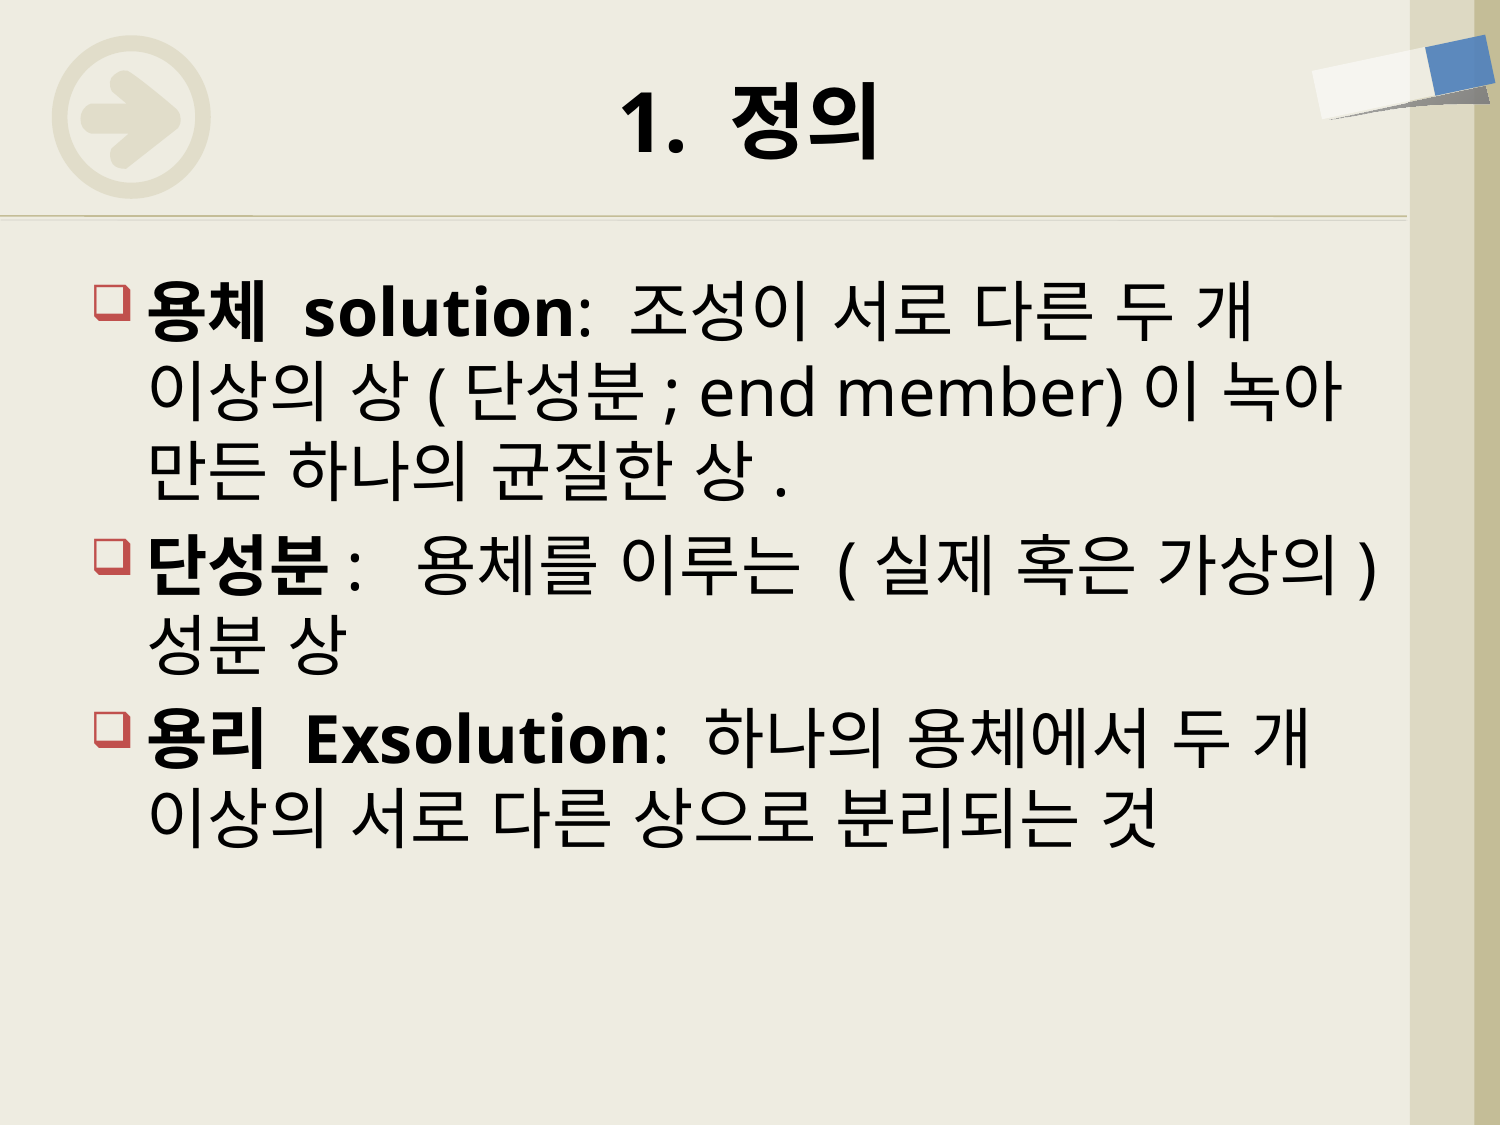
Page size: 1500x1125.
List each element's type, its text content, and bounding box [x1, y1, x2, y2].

title 1. 정의 [75, 24, 1425, 213]
list 용체 solution: 조성이 서로 다른 두 개 이상의 상(단성분; end member)이 녹아 만든 하나의 균질한 상. 단성분: 용체를 이루는 (실제 혹은 가상의) 성분 상 용리 Exsolution: 하나의 용체에서 두 개 이상의 서로 다른 상으로 분리되는 것 [75, 262, 1406, 1005]
